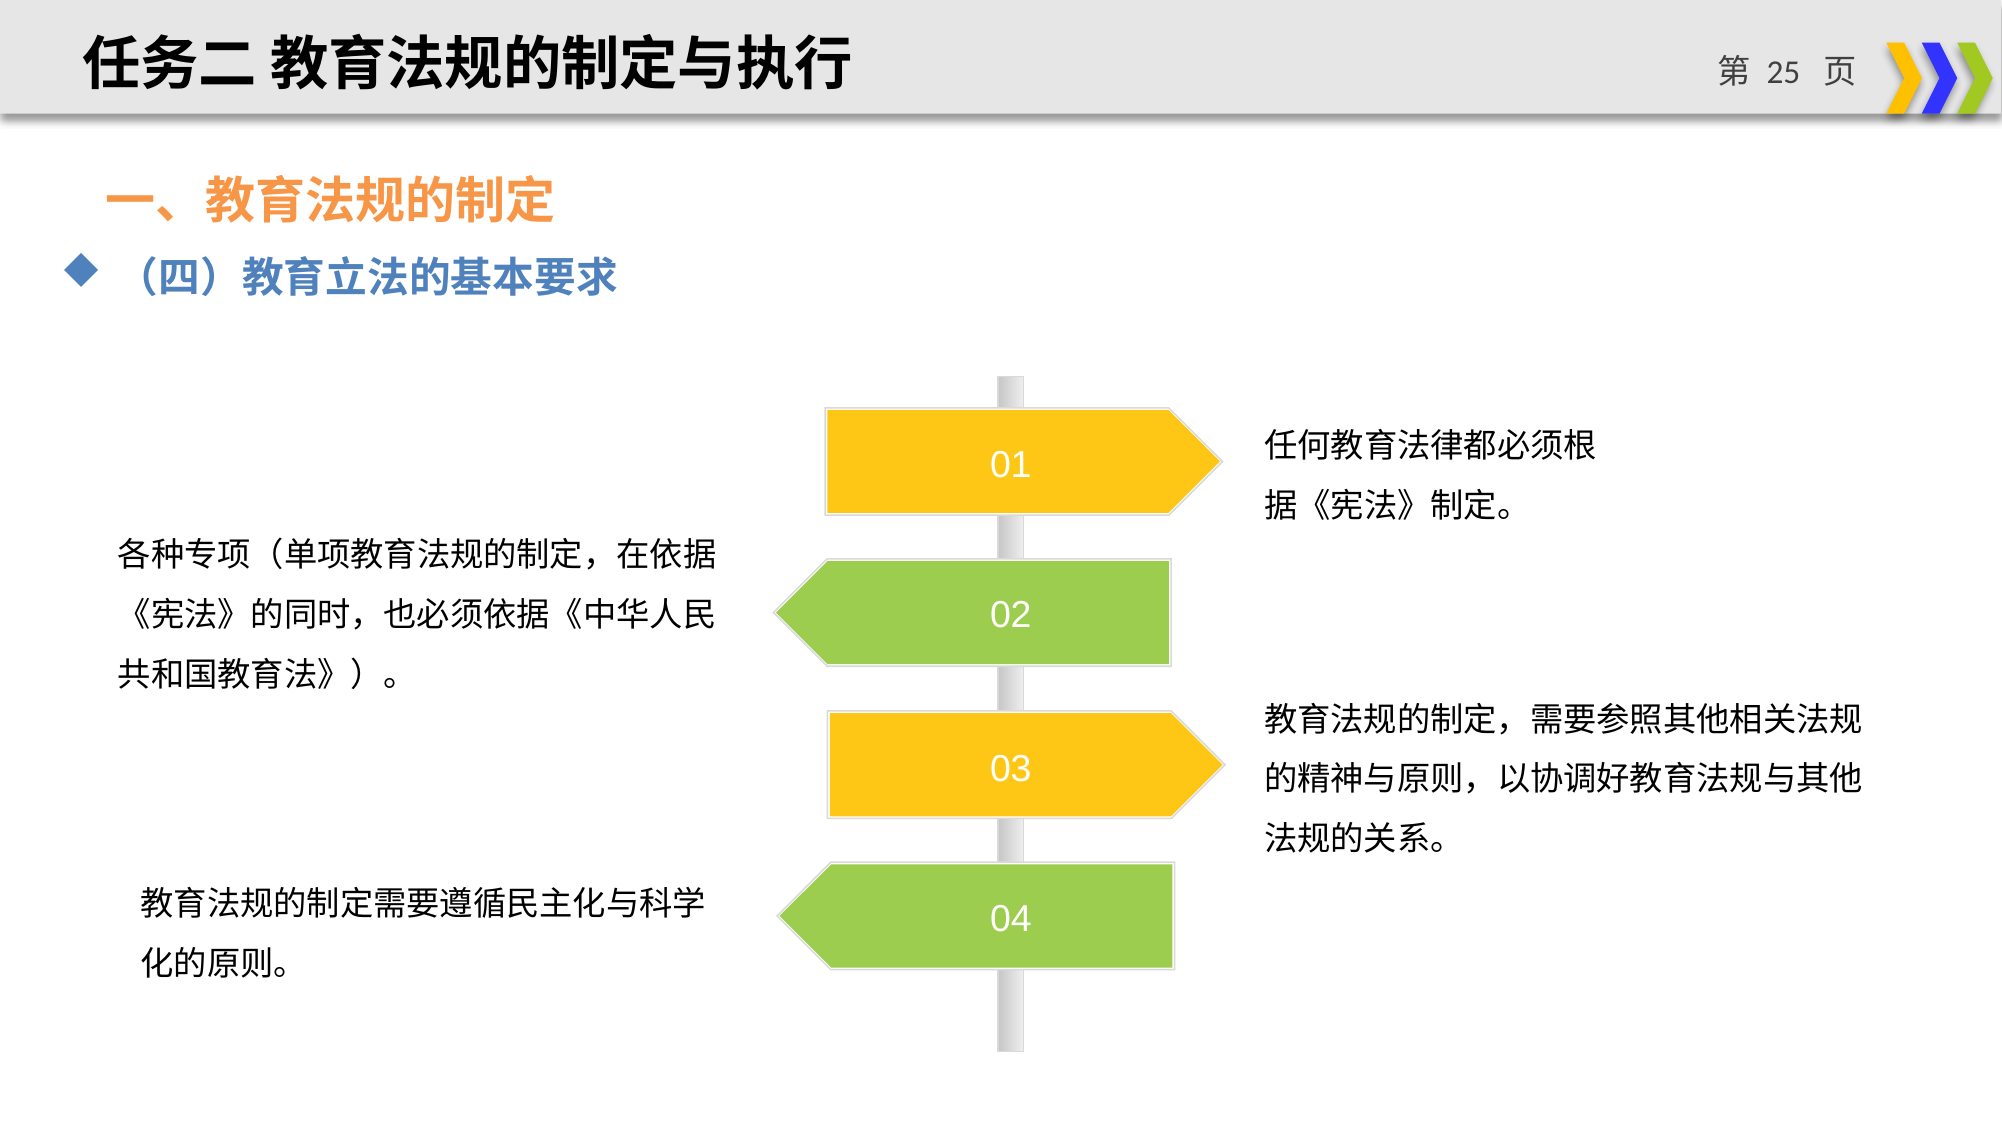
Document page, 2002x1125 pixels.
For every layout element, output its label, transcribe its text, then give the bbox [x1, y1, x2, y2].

text_box [779, 864, 1173, 968]
text_box [998, 819, 1024, 862]
text_box [827, 710, 1225, 819]
text_box [775, 561, 1169, 665]
text_box 任何教育法律都必须根据《宪法》制定。 [1249, 403, 1620, 526]
text_box [998, 516, 1024, 558]
text_box 教育法规的制定需要遵循民主化与科学化的原则。 [125, 860, 745, 983]
text_box 任务二 教育法规的制定与执行 [67, 19, 1008, 104]
text_box 教育法规的制定，需要参照其他相关法规的精神与原则，以协调好教育法规与其他法规的关系。 [1249, 706, 1902, 829]
text_box 02 [884, 562, 1138, 664]
text_box [998, 970, 1024, 1052]
text_box 01 [884, 412, 1138, 513]
text_box [827, 409, 1221, 513]
text_box [829, 713, 1223, 817]
text_box [998, 667, 1024, 710]
text_box [825, 407, 1223, 516]
text_box 一、教育法规的制定 [90, 160, 806, 236]
text_box [773, 558, 1172, 667]
text_box 04 [884, 866, 1138, 968]
text_box [998, 376, 1024, 407]
text_box 03 [884, 715, 1138, 817]
text_box 各种专项（单项教育法规的制定，在依据《宪法》的同时，也必须依据《中华人民共和国教育法》）。 [102, 512, 746, 694]
text_box （四）教育立法的基本要求 [45, 243, 880, 309]
